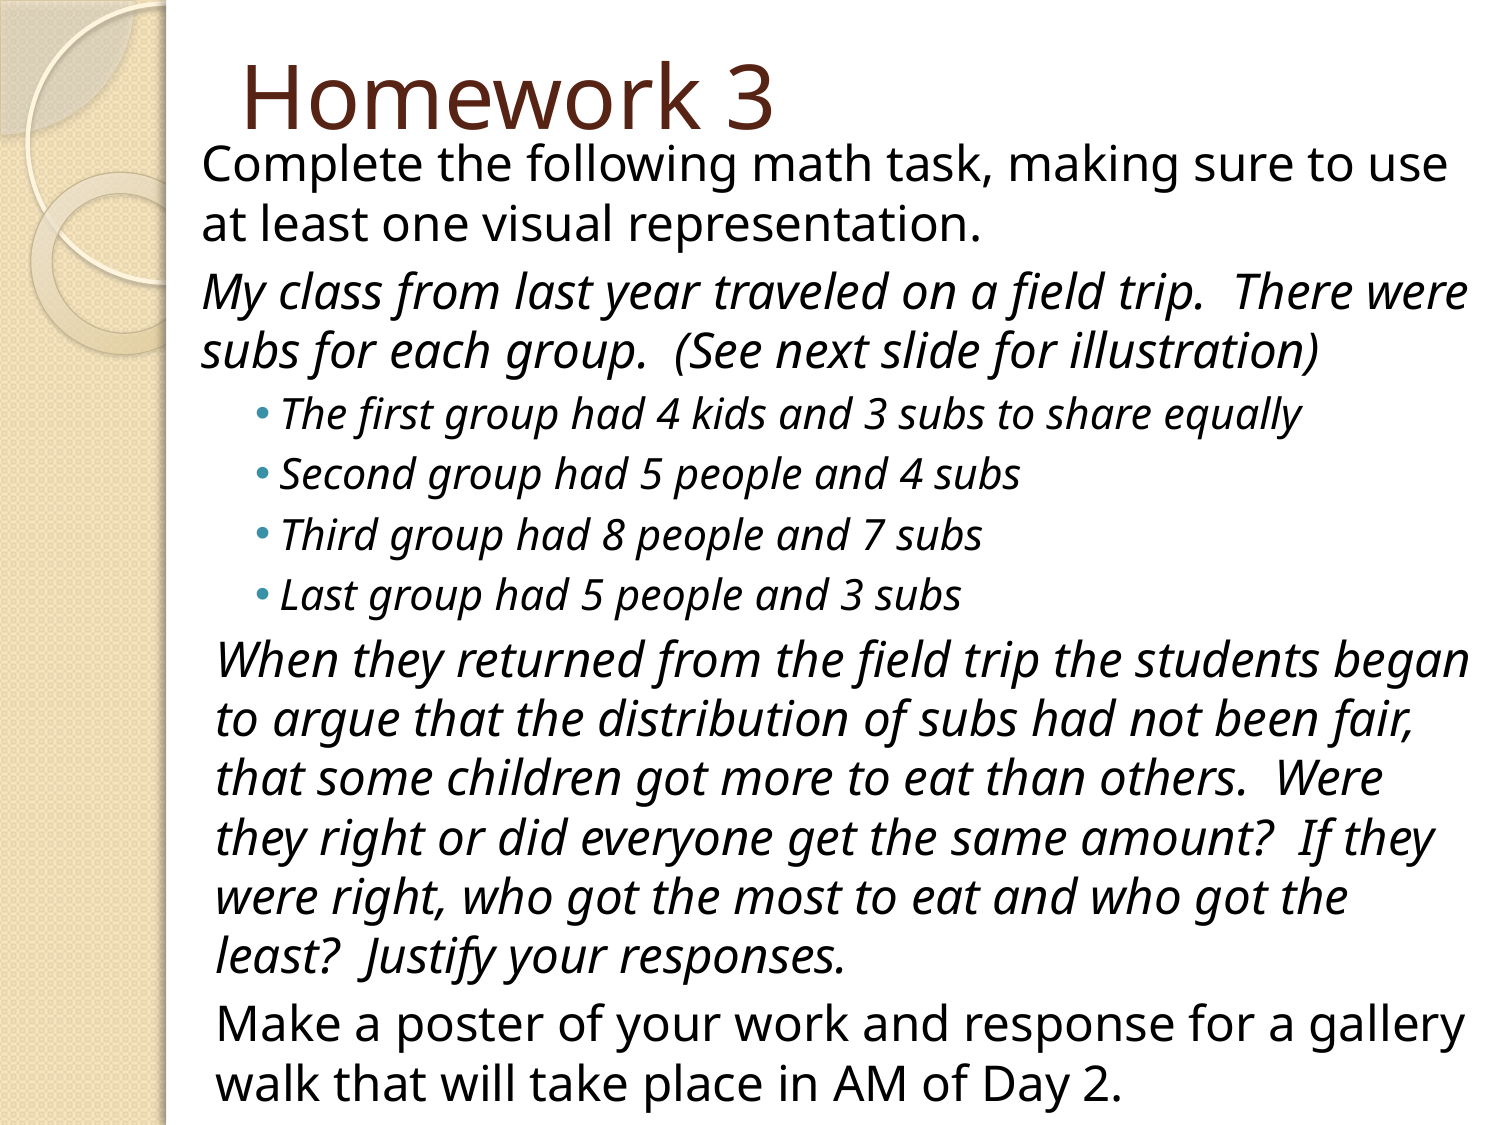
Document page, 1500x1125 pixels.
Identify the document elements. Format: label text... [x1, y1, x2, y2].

list Complete the following math task, making sure to use at least one visual representation. My class from last year traveled on a field trip. There were subs for each group. (See next slide for illustration) The first group had 4 kids and 3 subs to share equally Second group had 5 people and 4 subs Third group had 8 people and 7 subs Last group had 5 people and 3 subs When they returned from the field trip the students began to argue that the distribution of subs had not been fair, that some children got more to eat than others. Were they right or did everyone get the same amount? If they were right, who got the most to eat and who got the least? Justify your responses. Make a poster of your work and response for a gallery walk that will take place in AM of Day 2. [174, 125, 1500, 1125]
title Homework 3 [225, 0, 1455, 125]
